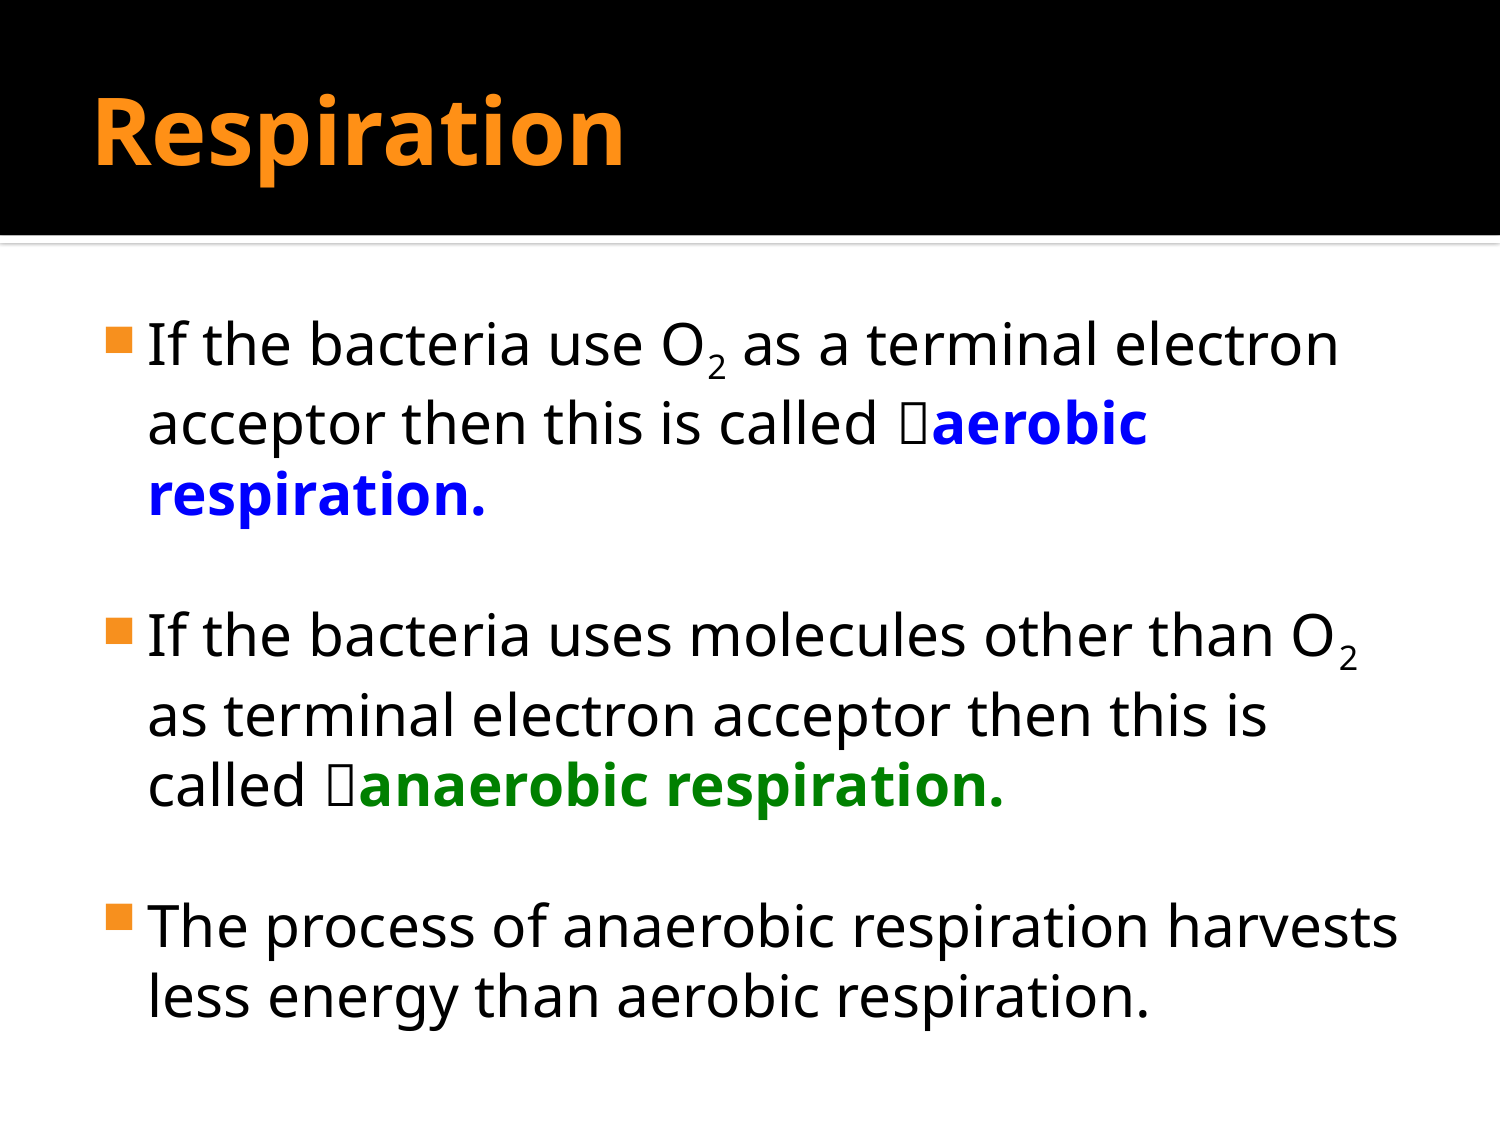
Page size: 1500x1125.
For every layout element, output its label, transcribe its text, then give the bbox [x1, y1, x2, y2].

title Respiration [75, 25, 1425, 231]
list If the bacteria use O2 as a terminal electron acceptor then this is called aerobic respiration. If the bacteria uses molecules other than O2 as terminal electron acceptor then this is called anaerobic respiration. The process of anaerobic respiration harvests less energy than aerobic respiration. [75, 291, 1425, 1050]
